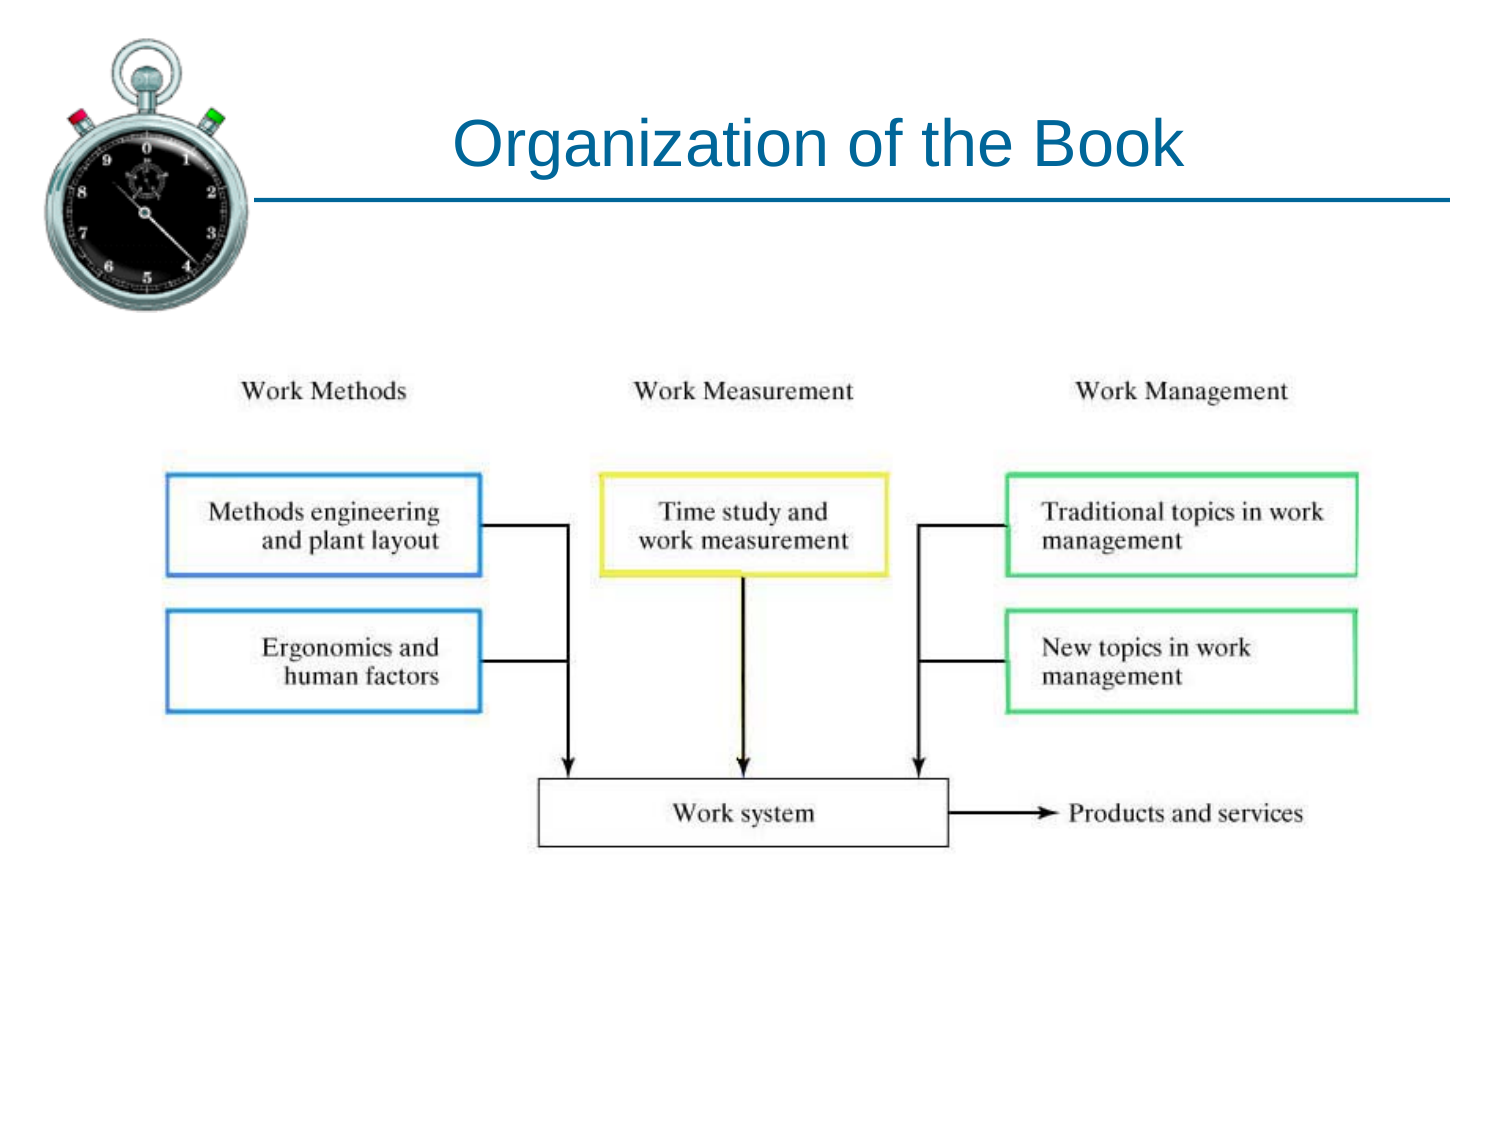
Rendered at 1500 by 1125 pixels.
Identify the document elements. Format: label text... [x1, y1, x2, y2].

title Organization of the Book [337, 37, 1300, 188]
picture [137, 349, 1390, 884]
picture [37, 37, 254, 313]
